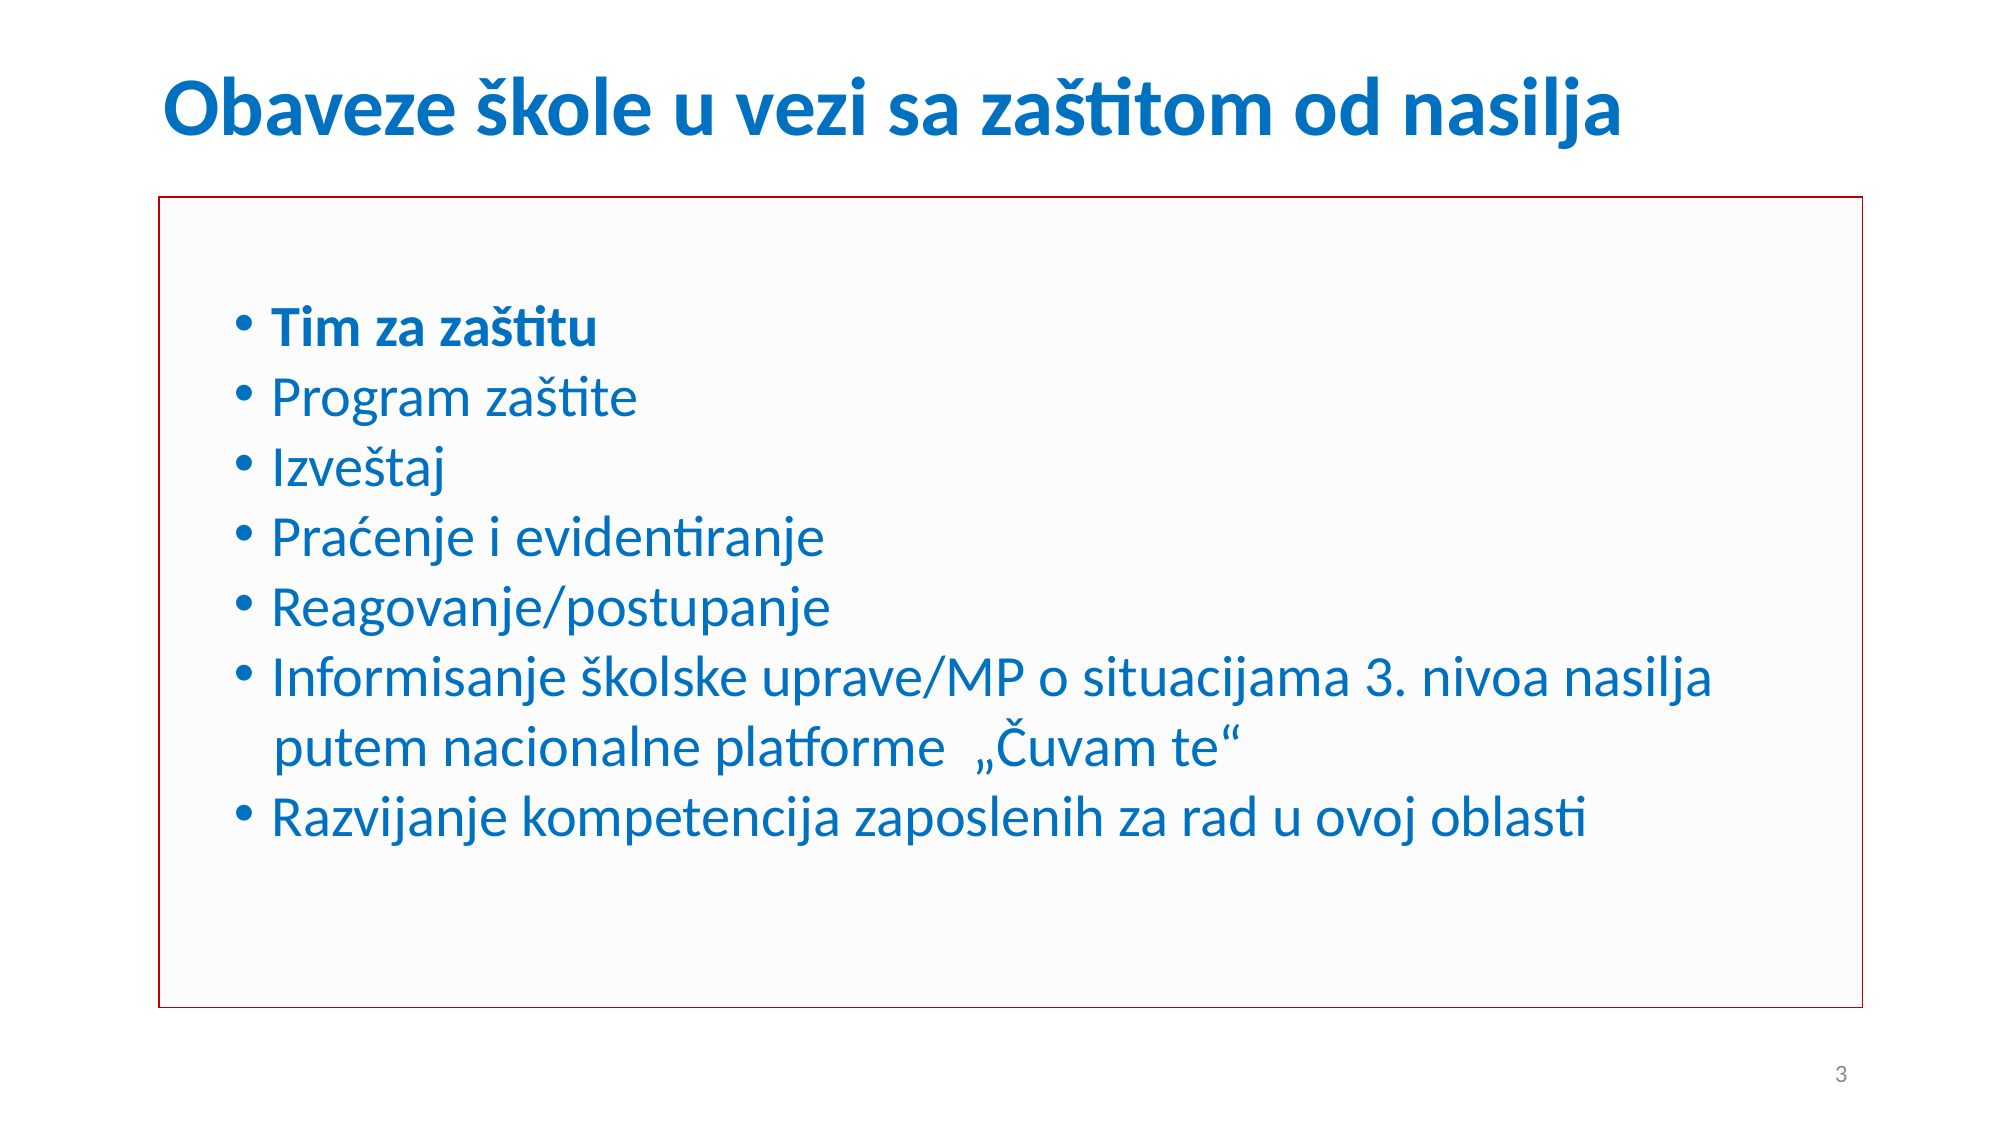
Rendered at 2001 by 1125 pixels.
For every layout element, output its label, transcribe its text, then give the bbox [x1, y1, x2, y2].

title Obaveze škole u vezi sa zaštitom od nasilja [148, 0, 1874, 218]
slide_number 3 [1412, 1042, 1863, 1103]
list Tim za zaštitu Program zaštite Izveštaj Praćenje i evidentiranje Reagovanje/postupanje Informisanje školske uprave/MP o situacijama 3. nivoa nasilja putem nacionalne platforme „Čuvam te“ Razvijanje kompetencija zaposlenih za rad u ovoj oblasti [158, 197, 1863, 1008]
